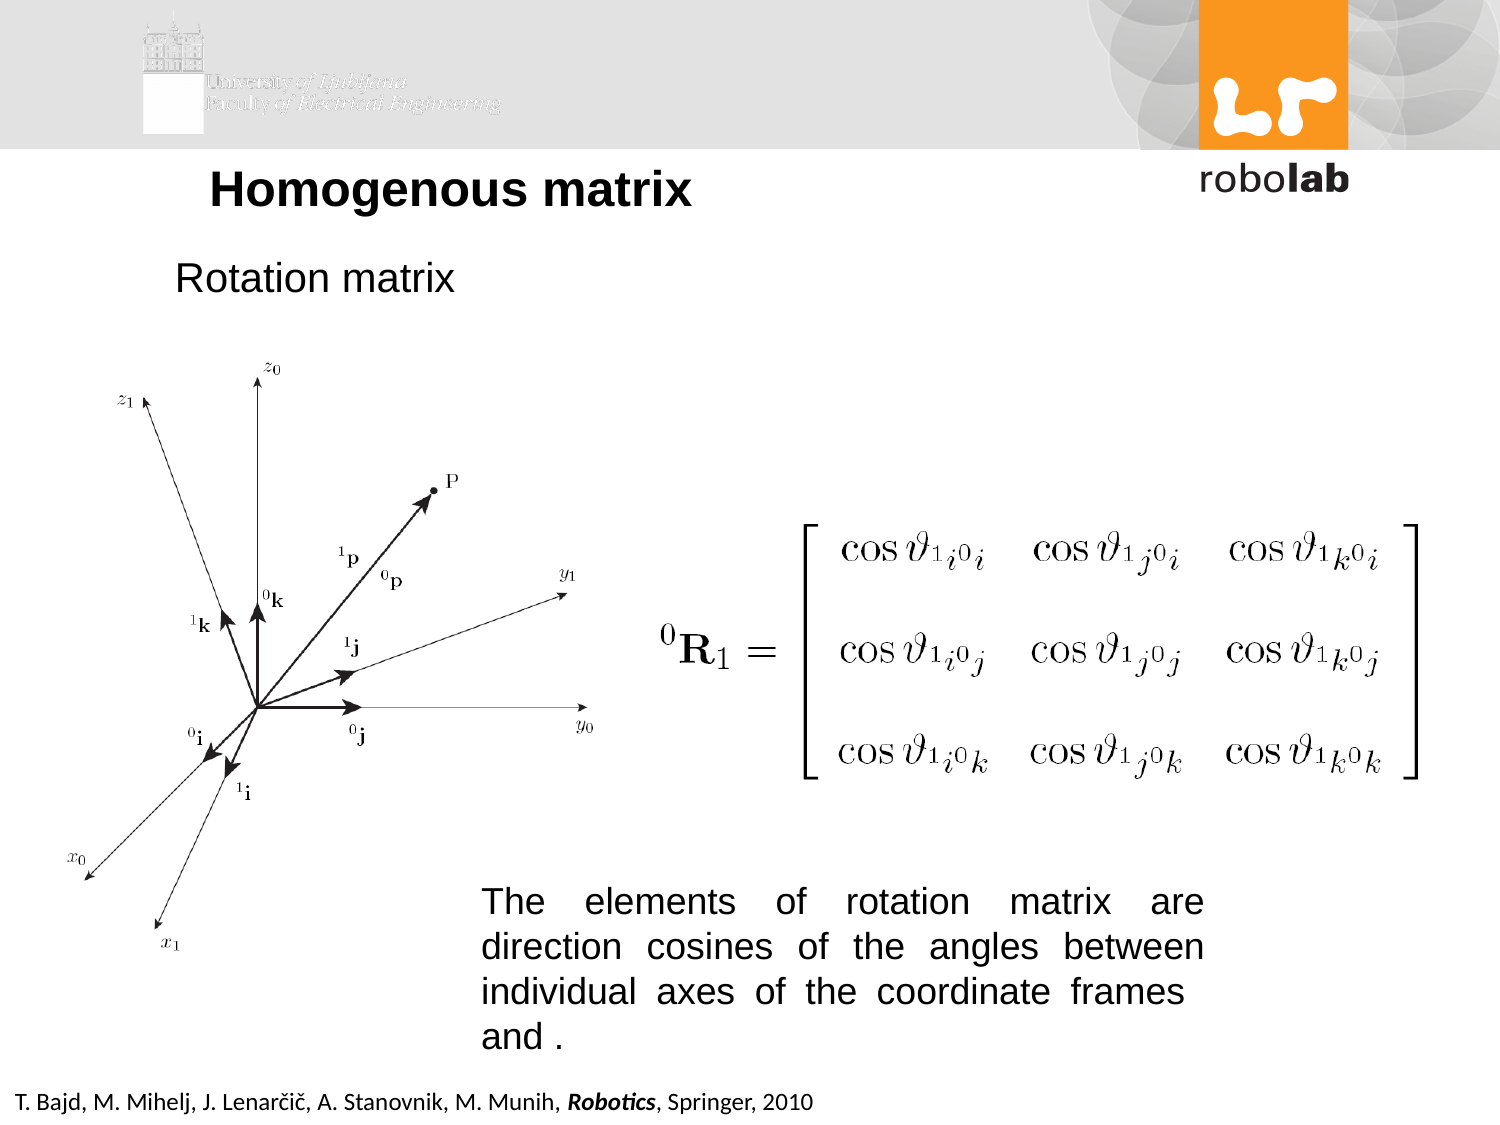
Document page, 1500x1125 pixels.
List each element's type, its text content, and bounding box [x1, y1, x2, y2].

picture [655, 503, 1424, 785]
picture [998, 0, 1500, 196]
picture [143, 10, 501, 134]
text_box Homogenous matrix [194, 148, 1062, 224]
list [52, 350, 607, 954]
text_box Rotation matrix [160, 243, 835, 309]
